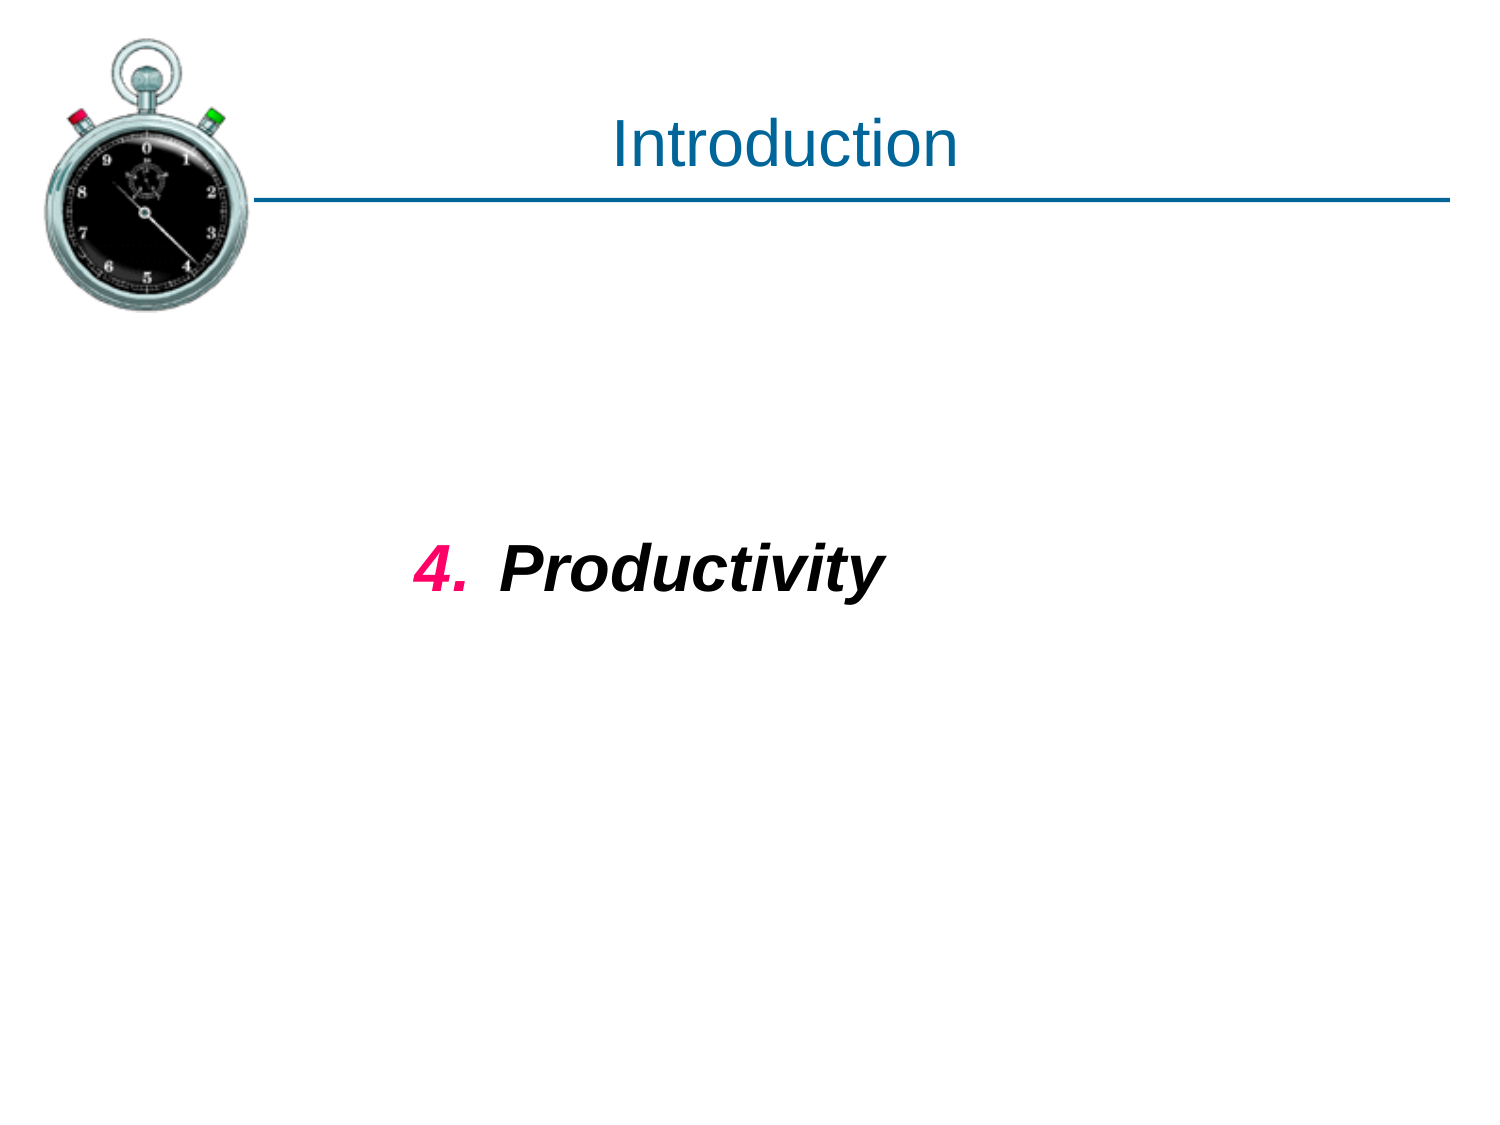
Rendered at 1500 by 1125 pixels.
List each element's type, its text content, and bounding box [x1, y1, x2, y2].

picture [37, 37, 254, 313]
list Productivity [399, 237, 1450, 975]
title Introduction [275, 37, 1297, 188]
